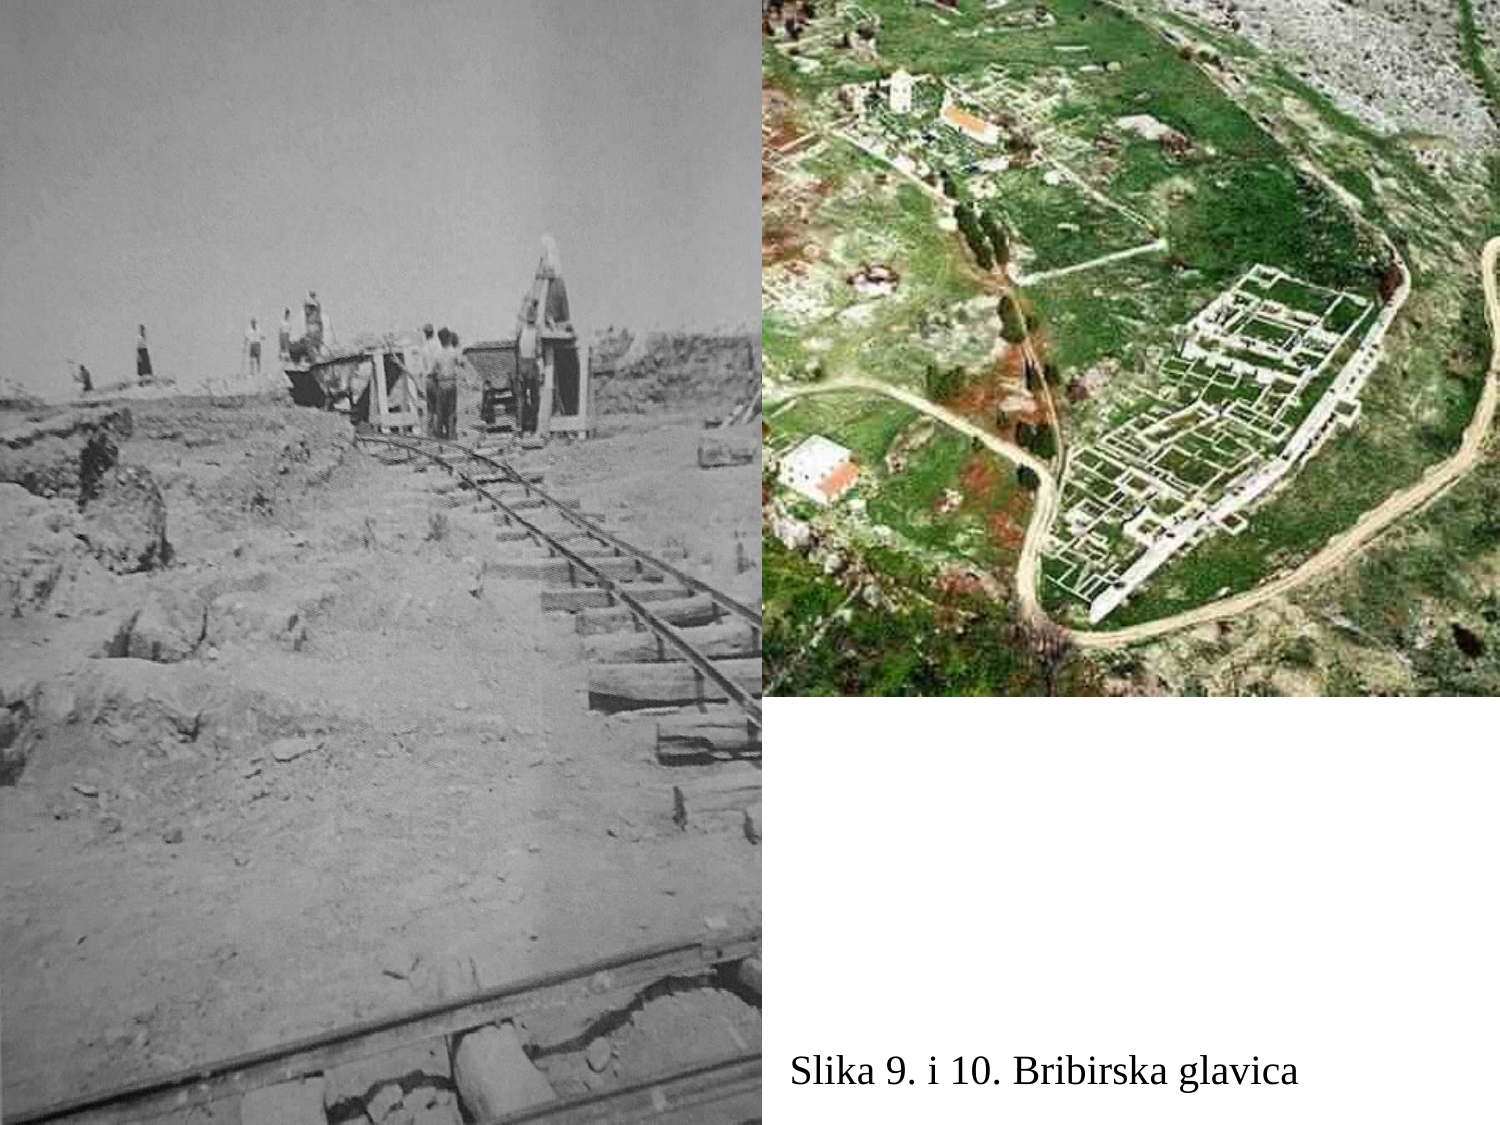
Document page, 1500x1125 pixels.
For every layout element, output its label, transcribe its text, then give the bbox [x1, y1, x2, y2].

text_box Slika 9. i 10. Bribirska glavica [774, 1035, 1315, 1100]
picture [0, 0, 1500, 1125]
